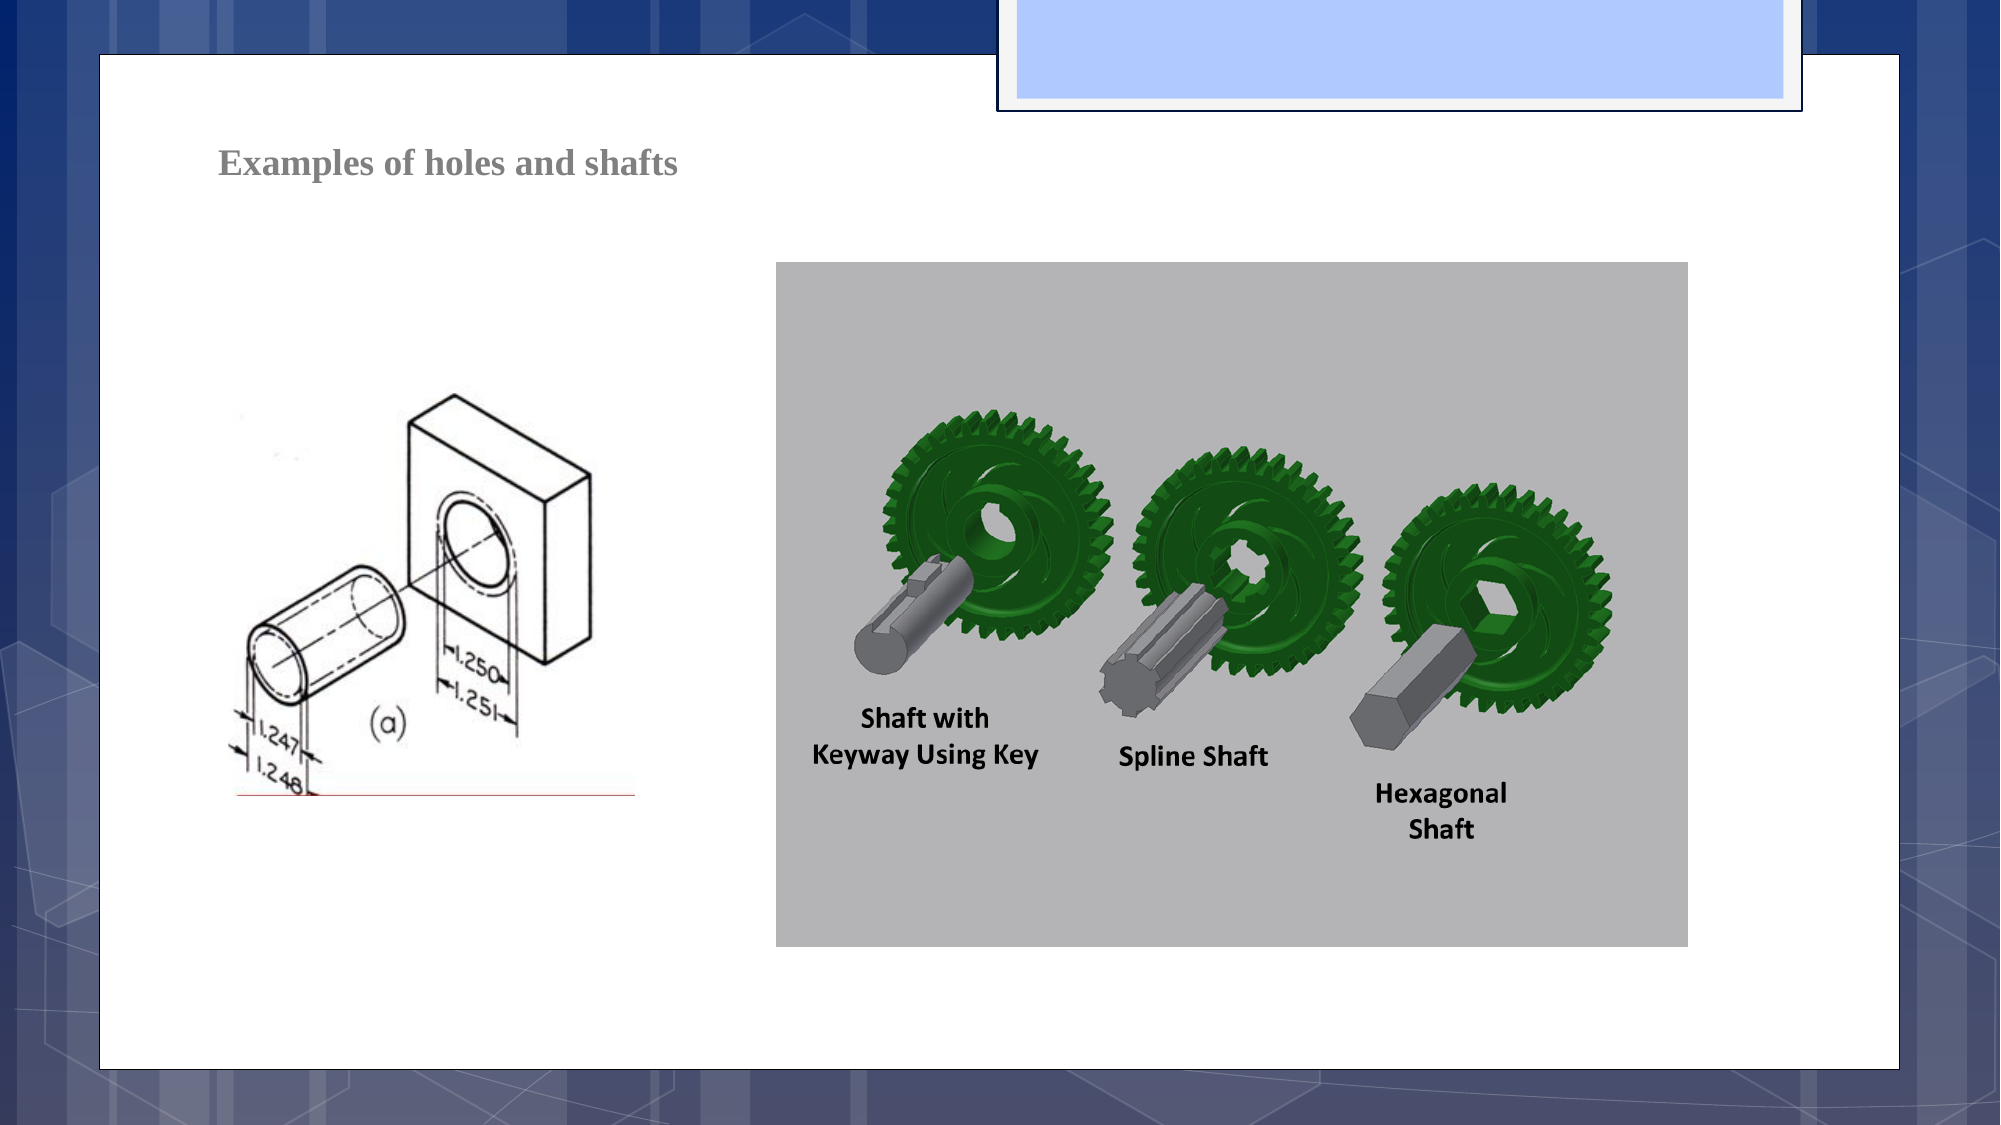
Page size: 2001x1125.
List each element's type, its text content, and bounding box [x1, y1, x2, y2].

picture [228, 365, 636, 796]
text_box Examples of holes and shafts [203, 130, 694, 191]
picture [775, 262, 1688, 947]
